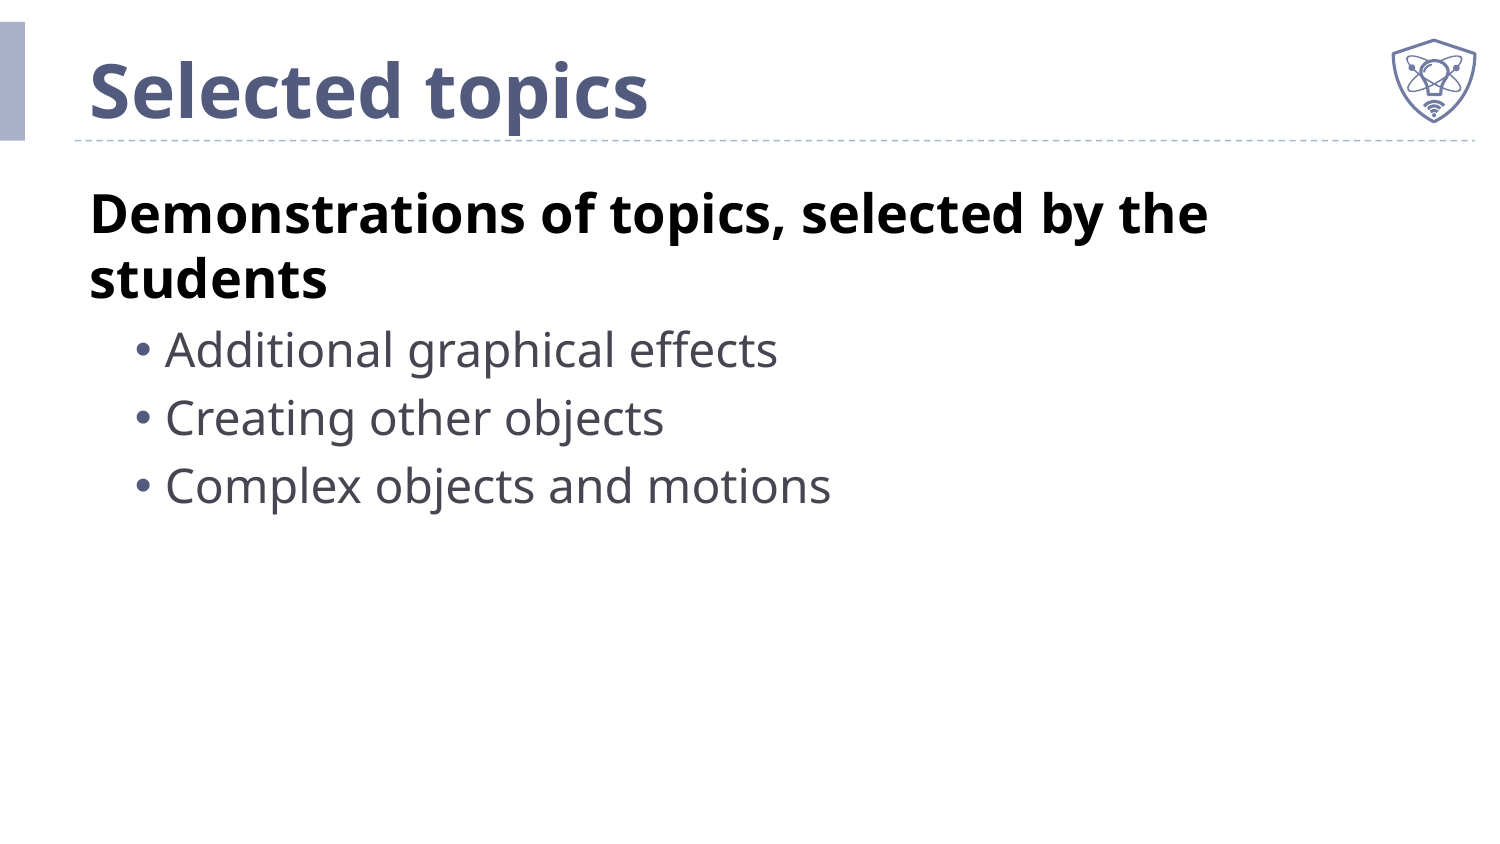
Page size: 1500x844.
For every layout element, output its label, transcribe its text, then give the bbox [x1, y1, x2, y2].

title Selected topics [75, 18, 1475, 141]
list Demonstrations of topics, selected by the students Additional graphical effects Creating other objects Complex objects and motions [75, 171, 1475, 835]
